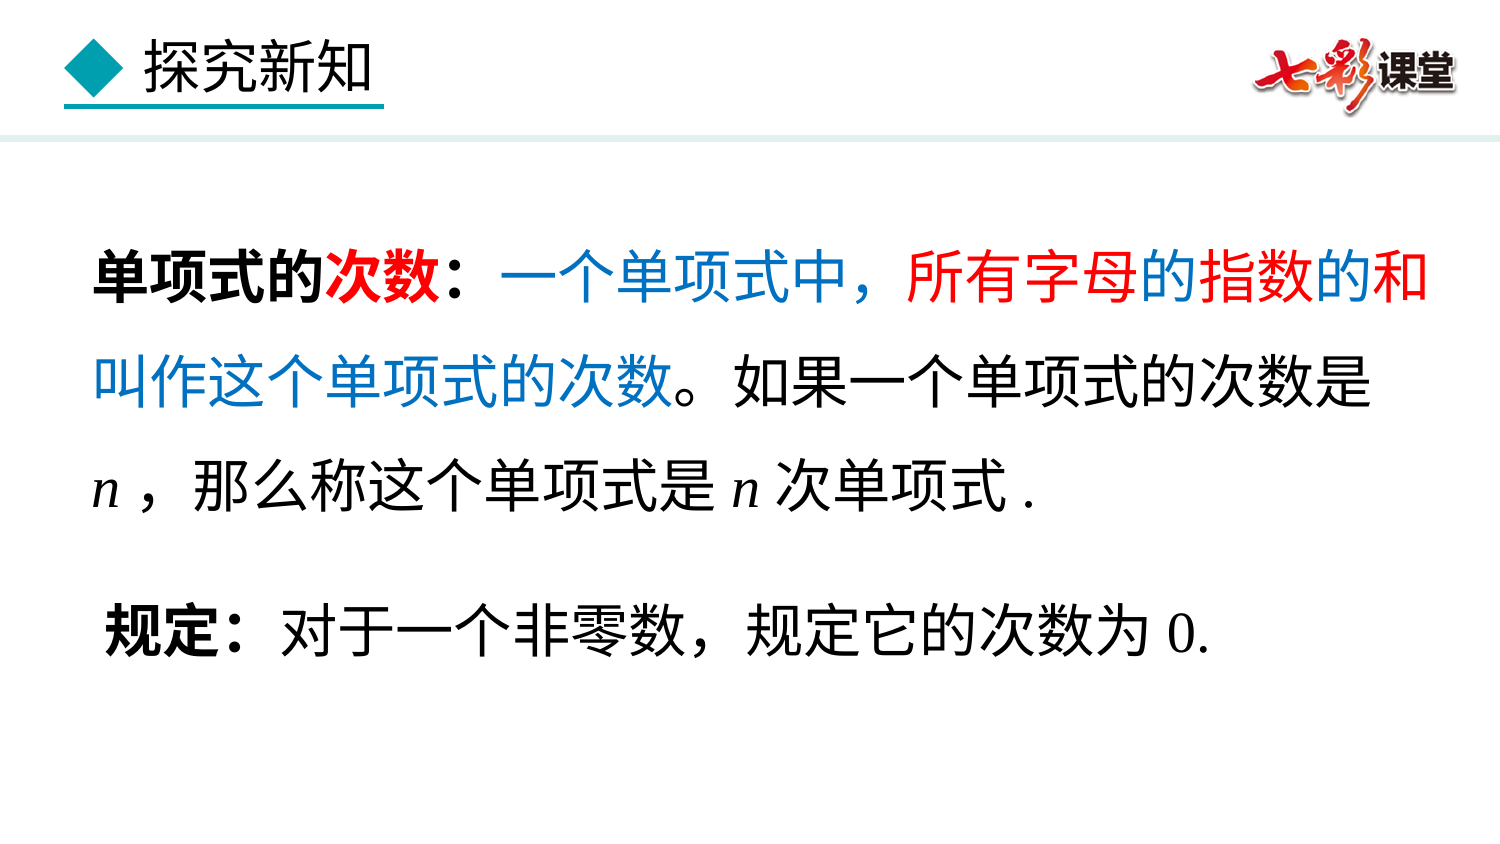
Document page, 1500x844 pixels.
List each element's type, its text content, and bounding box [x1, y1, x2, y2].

picture [1249, 32, 1461, 118]
text_box 单项式的次数：一个单项式中，所有字母的指数的和叫作这个单项式的次数。如果一个单项式的次数是n，那么称这个单项式是n次单项式. [76, 197, 1457, 527]
text_box 规定：对于一个非零数，规定它的次数为0. [89, 587, 1306, 672]
